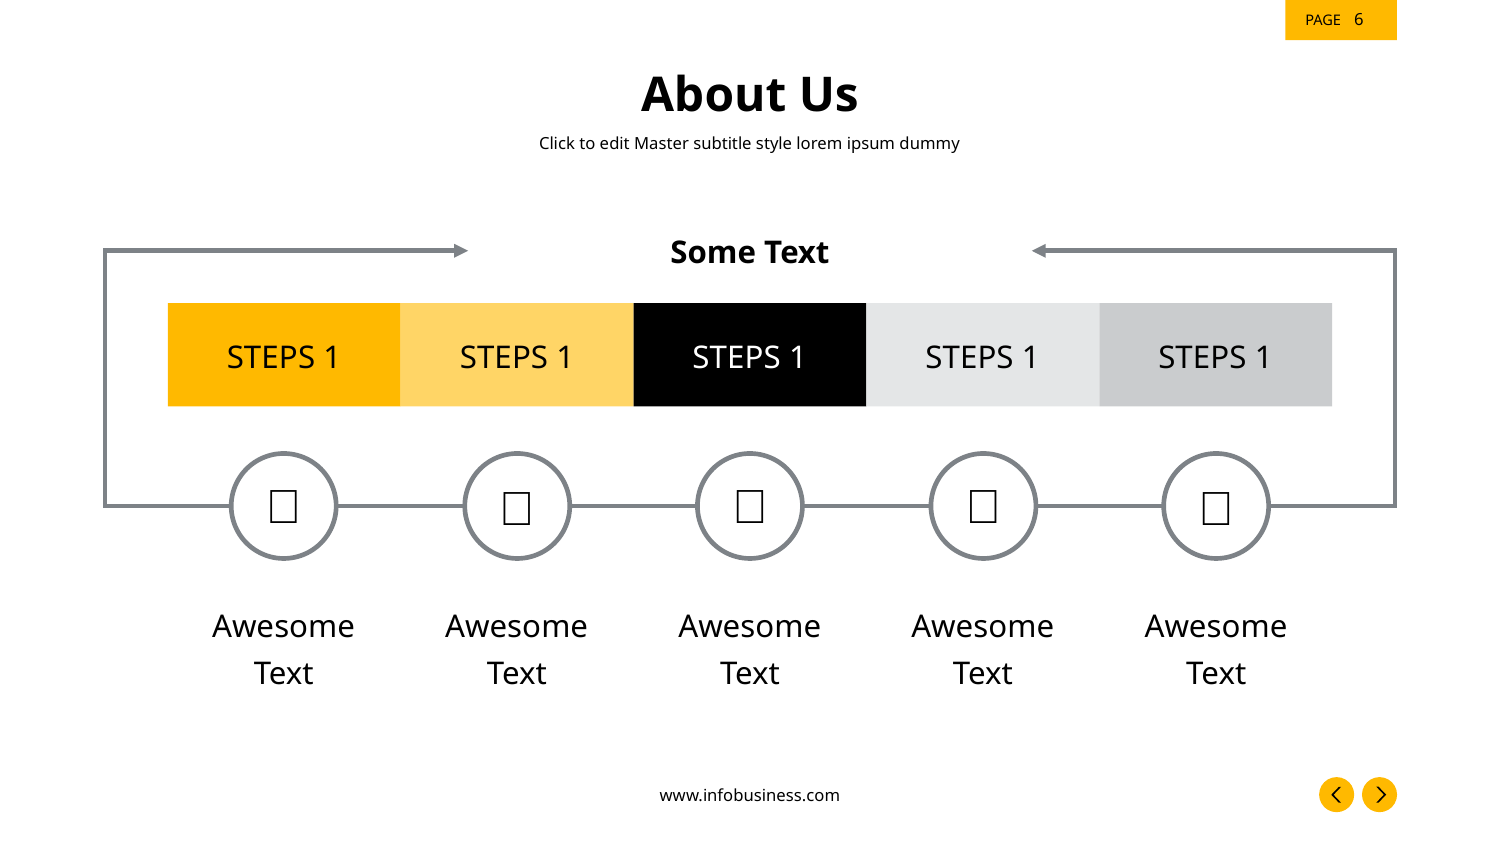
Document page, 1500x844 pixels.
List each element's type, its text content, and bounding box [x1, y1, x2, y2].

text_box [246, 453, 321, 469]
text_box STEPS 1 [1136, 332, 1296, 382]
text_box [633, 303, 866, 407]
text_box  [1156, 514, 1276, 541]
text_box  [922, 469, 1045, 505]
text_box STEPS 1 [437, 332, 597, 382]
slide_number ‹#› [1342, 8, 1401, 32]
text_box Some Text [493, 226, 1007, 276]
text_box [478, 453, 557, 471]
subtitle Click to edit Master subtitle style lorem ipsum dummy [103, 134, 1397, 153]
text_box [946, 453, 1021, 469]
text_box  [688, 514, 812, 539]
text_box  [455, 471, 579, 505]
text_box Awesome Text [659, 591, 841, 682]
text_box [400, 303, 633, 407]
text_box  [922, 514, 1045, 539]
text_box [478, 541, 557, 559]
text_box [709, 539, 791, 559]
text_box  [1156, 471, 1276, 505]
text_box  [455, 514, 579, 541]
text_box Awesome Text [193, 591, 375, 682]
text_box [1177, 541, 1256, 559]
text_box [712, 453, 788, 469]
text_box STEPS 1 [670, 332, 830, 382]
text_box  [688, 469, 812, 505]
text_box STEPS 1 [204, 332, 364, 382]
text_box [866, 303, 1099, 407]
footer www.infobusiness.com [633, 772, 867, 818]
text_box Awesome Text [426, 591, 608, 682]
text_box [242, 539, 325, 559]
text_box [167, 303, 400, 407]
title About Us [103, 58, 1397, 134]
text_box  [228, 469, 339, 505]
text_box [1099, 303, 1333, 407]
text_box Awesome Text [892, 591, 1074, 682]
text_box STEPS 1 [903, 332, 1063, 382]
text_box Awesome Text [1125, 591, 1307, 682]
text_box [1177, 453, 1256, 471]
text_box [942, 539, 1025, 559]
text_box  [228, 514, 339, 539]
